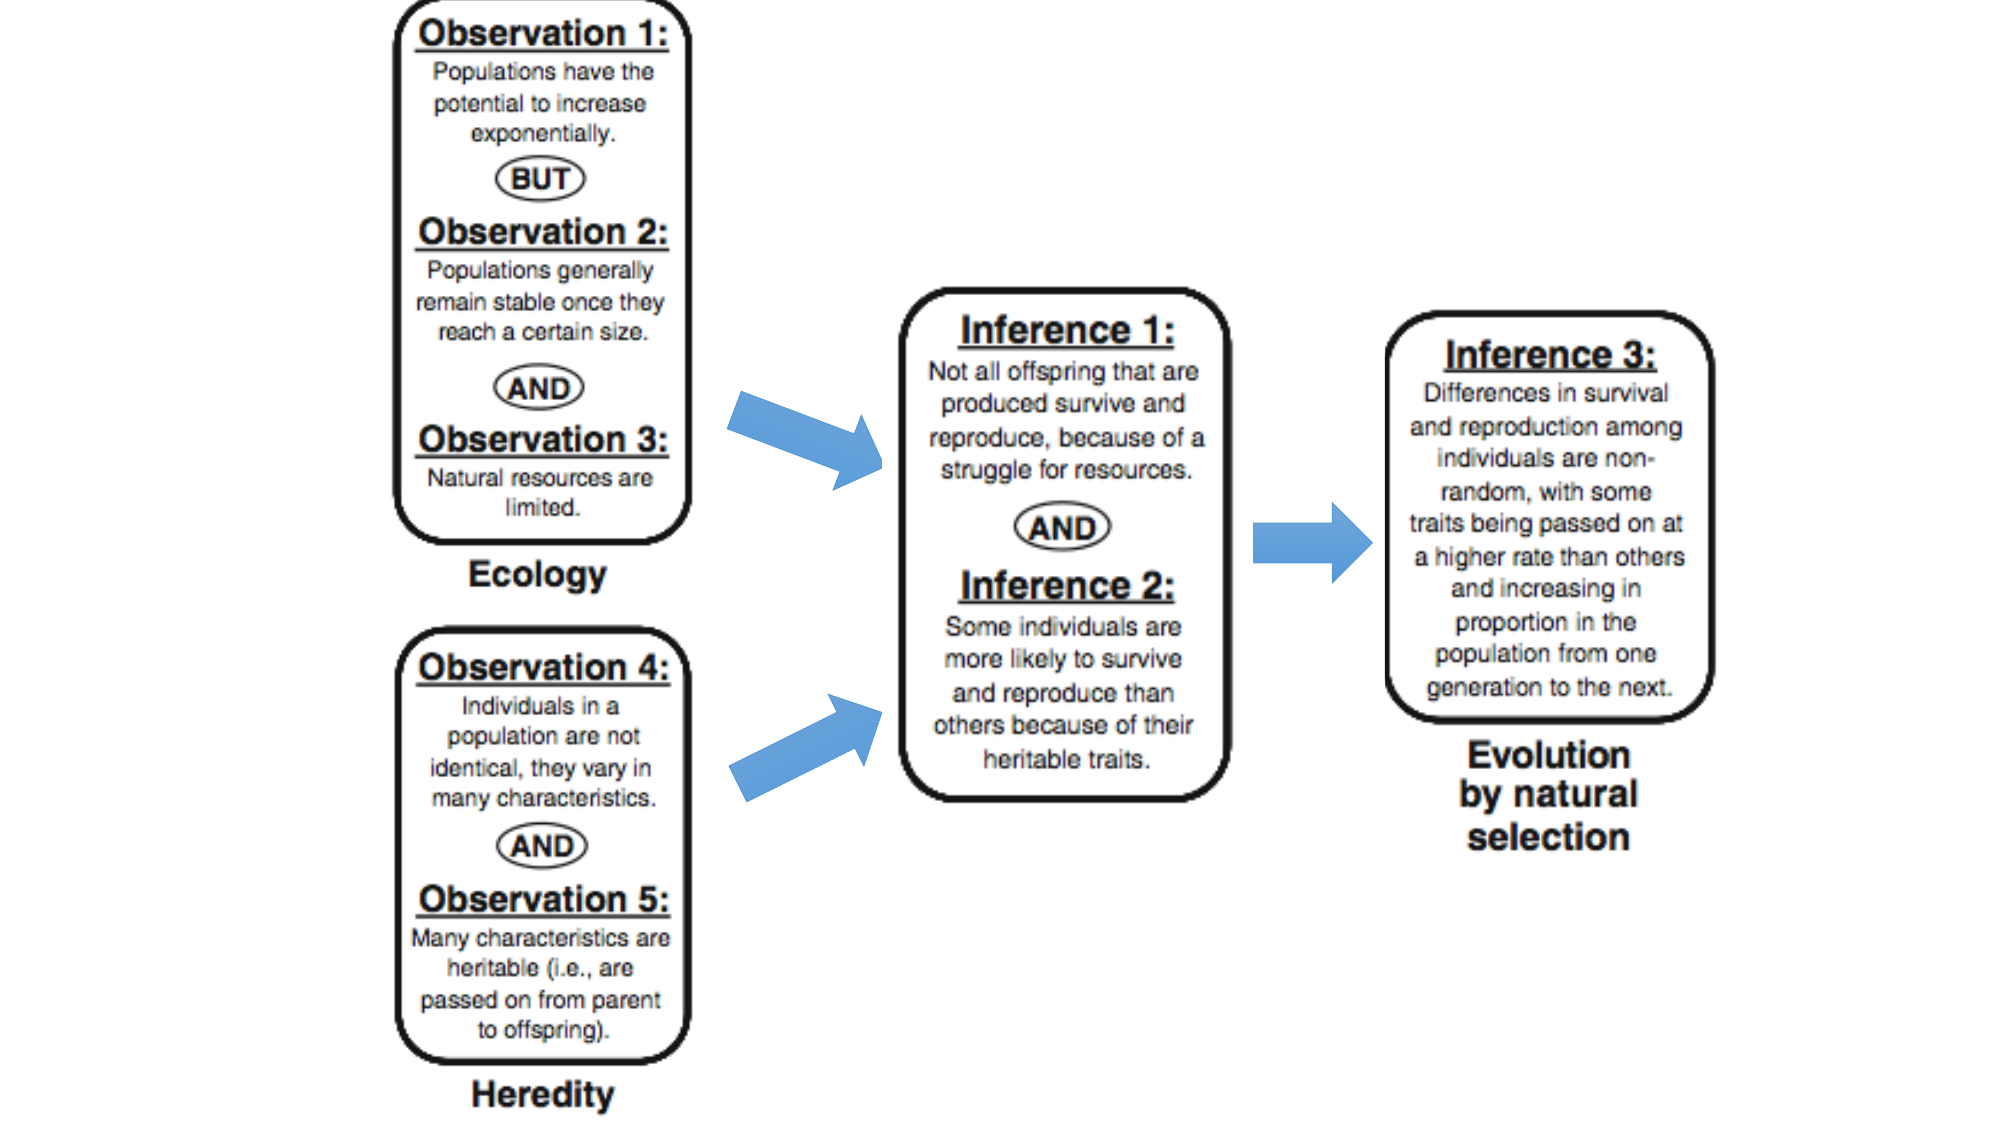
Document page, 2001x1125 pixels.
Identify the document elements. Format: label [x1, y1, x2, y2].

picture [370, 0, 711, 610]
picture [370, 614, 711, 1125]
picture [882, 268, 1253, 828]
text_box [726, 390, 882, 491]
picture [1384, 289, 1751, 905]
text_box [728, 693, 882, 803]
text_box [1253, 501, 1373, 584]
